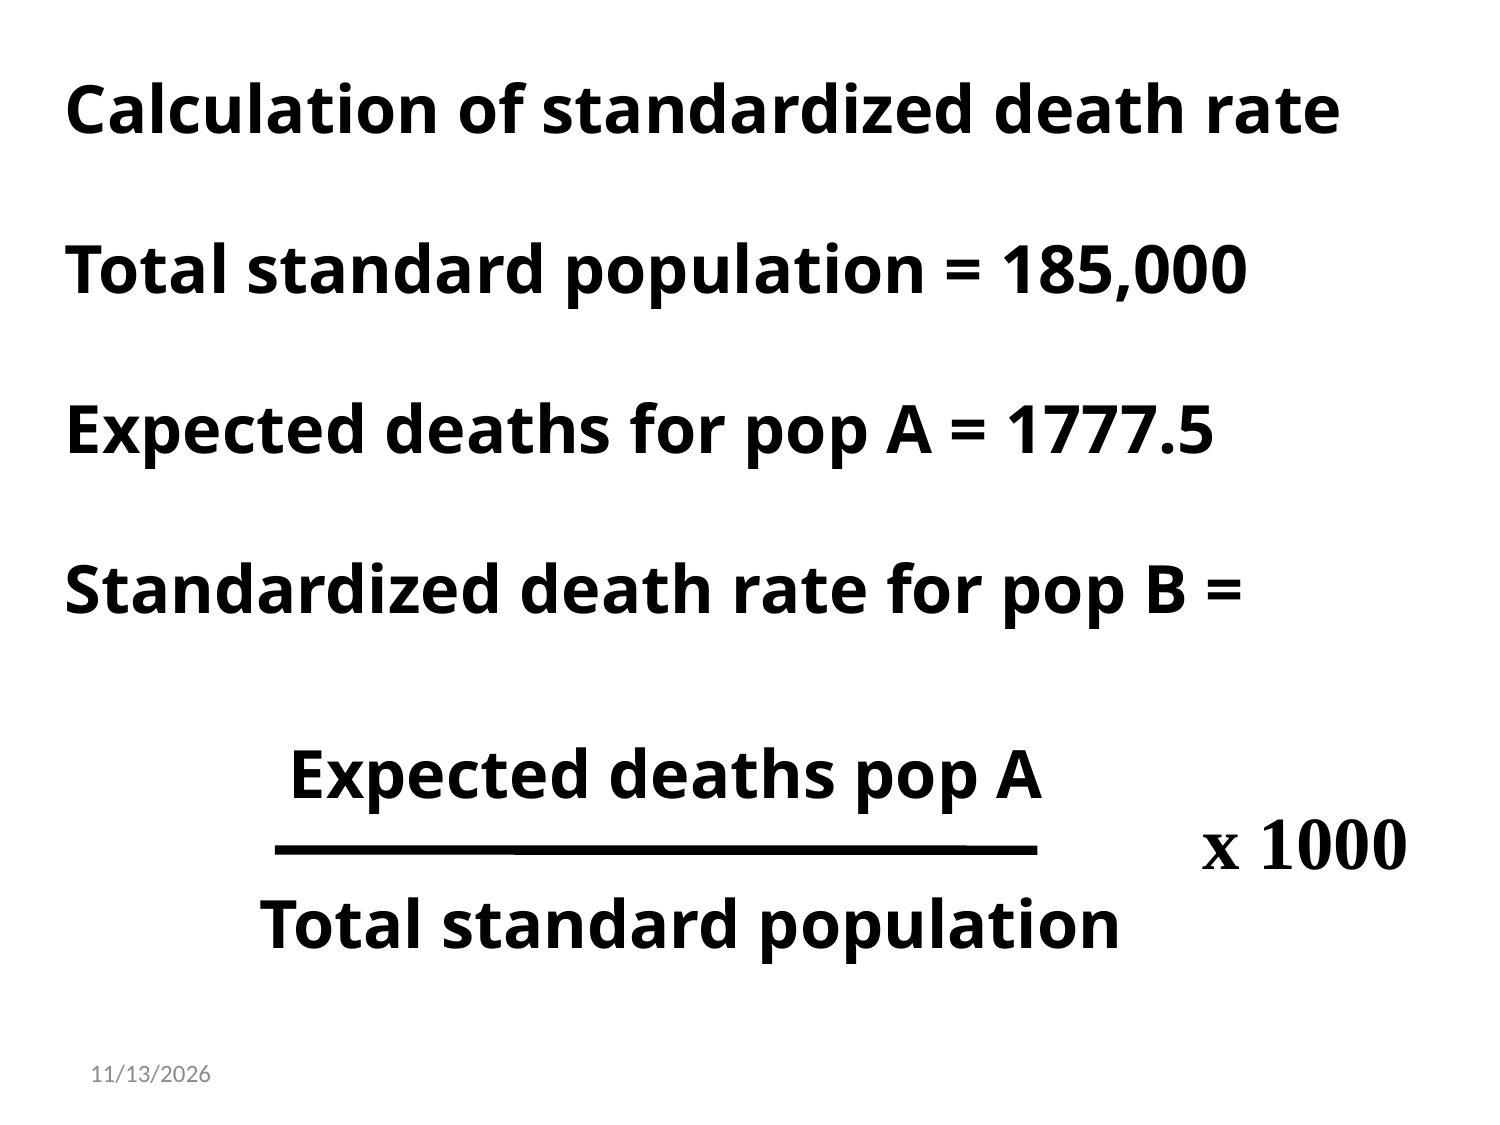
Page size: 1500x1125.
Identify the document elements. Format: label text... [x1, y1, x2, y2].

text_box x 1000 [1187, 787, 1438, 893]
text_box Expected deaths pop A [274, 724, 1059, 820]
text_box Calculation of standardized death rate Total standard population = 185,000 Expected deaths for pop A = 1777.5 Standardized death rate for pop B = [50, 59, 1500, 1114]
text_box Total standard population [244, 874, 1155, 970]
